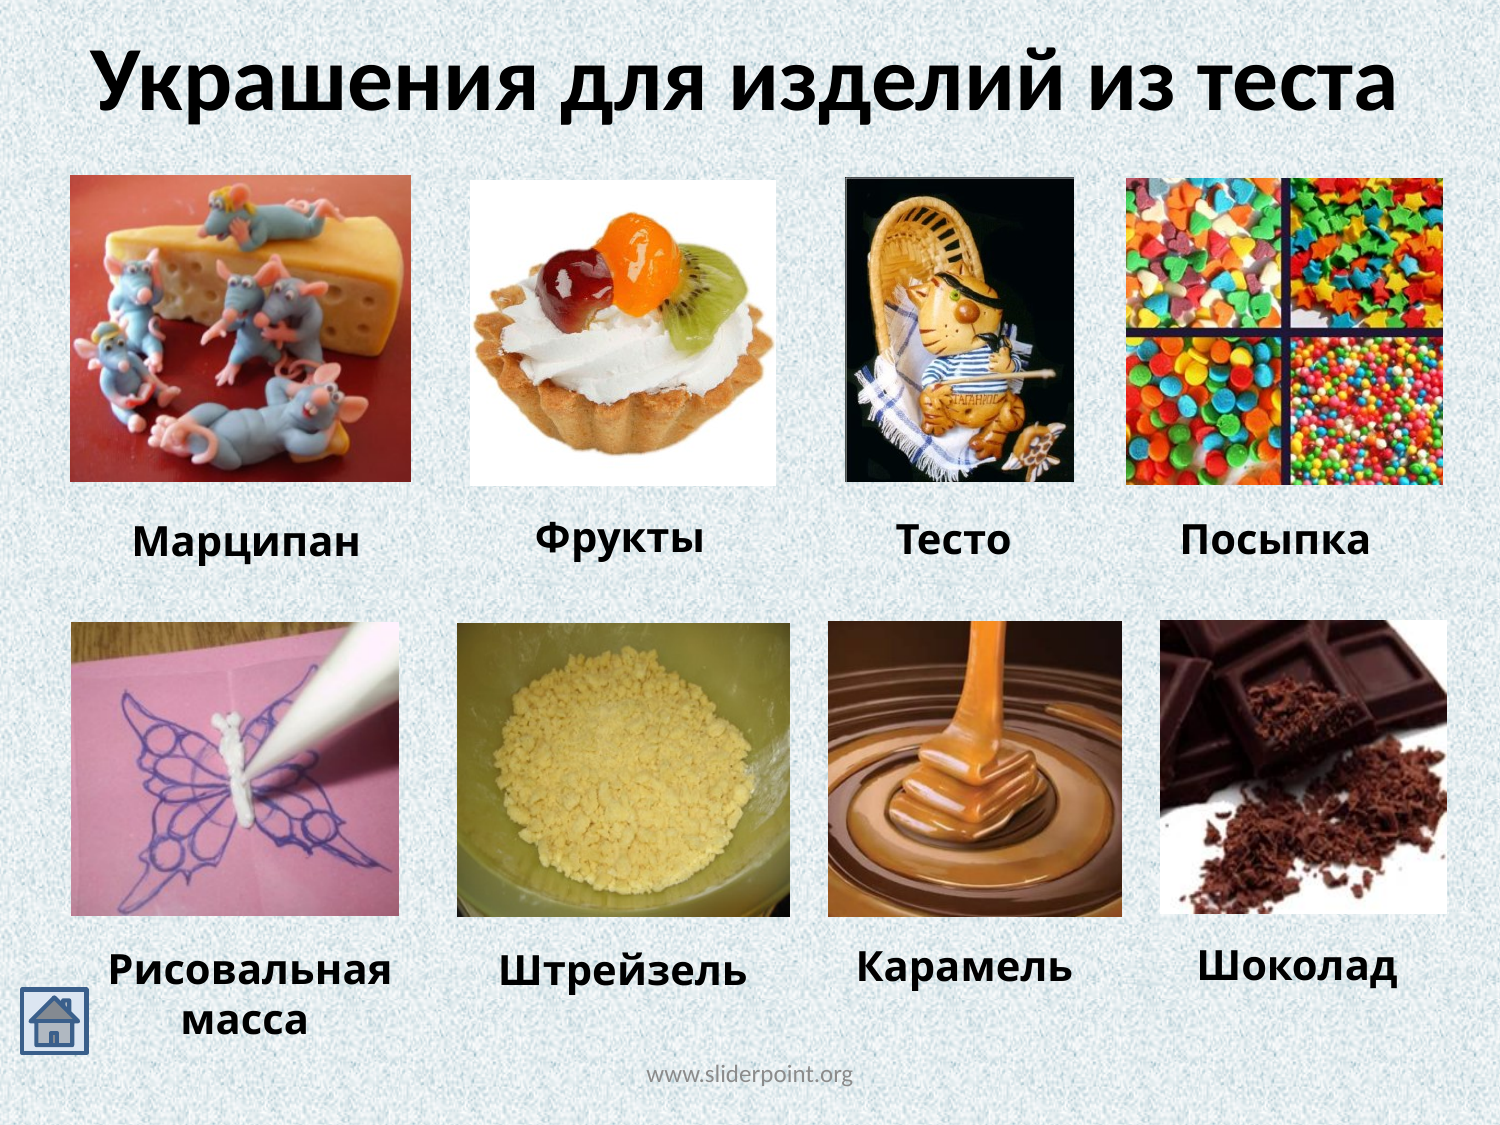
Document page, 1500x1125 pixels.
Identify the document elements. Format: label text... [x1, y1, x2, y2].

text_box [20, 987, 89, 1055]
text_box Рисовальная масса [92, 935, 419, 1051]
footer www.sliderpoint.org [512, 1042, 988, 1103]
text_box Марципан [116, 507, 398, 573]
text_box Тесто [880, 505, 1048, 571]
text_box Фрукты [520, 503, 742, 569]
text_box Шоколад [1181, 931, 1424, 996]
text_box Штрейзель [483, 936, 785, 1001]
text_box Карамель [840, 932, 1110, 998]
text_box Посыпка [1164, 505, 1419, 570]
text_box Украшения для изделий из теста [70, 11, 1421, 164]
picture [0, 0, 1500, 1125]
